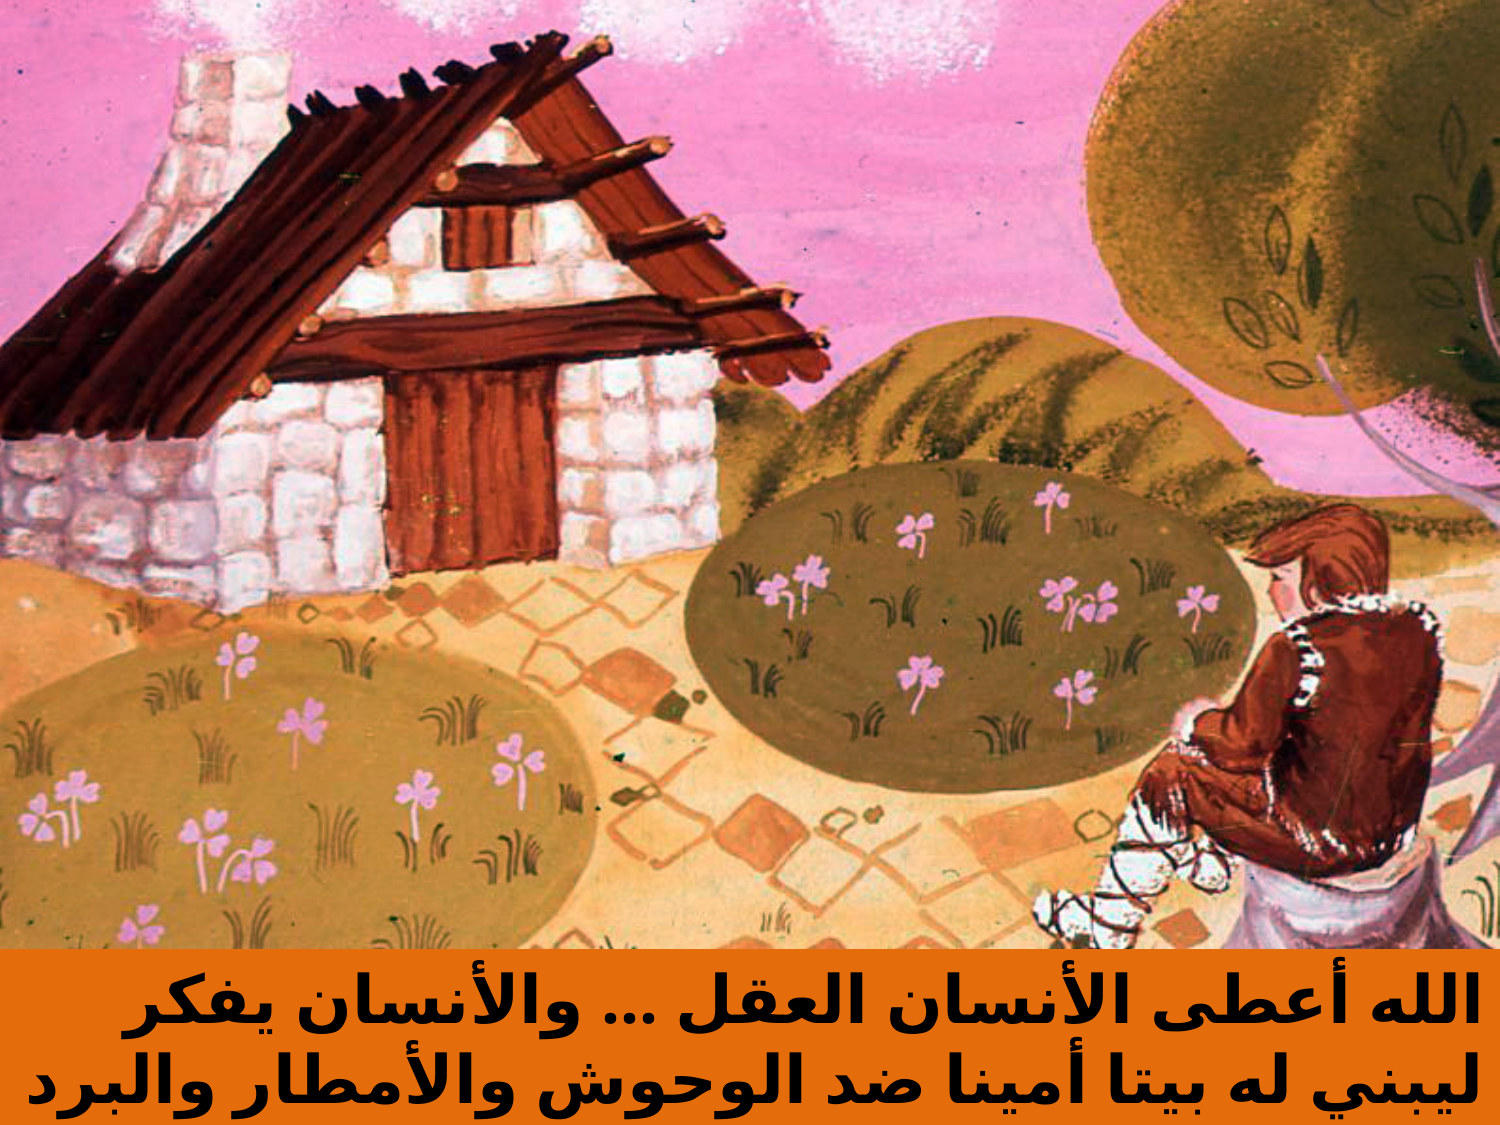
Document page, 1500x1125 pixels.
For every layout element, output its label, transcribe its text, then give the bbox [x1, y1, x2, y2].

picture [0, 0, 1500, 950]
text_box الله أعطى الأنسان العقل ... والأنسان يفكر ليبني له بيتا أمينا ضد الوحوش والأمطار والبرد والحر. [0, 956, 1500, 1125]
